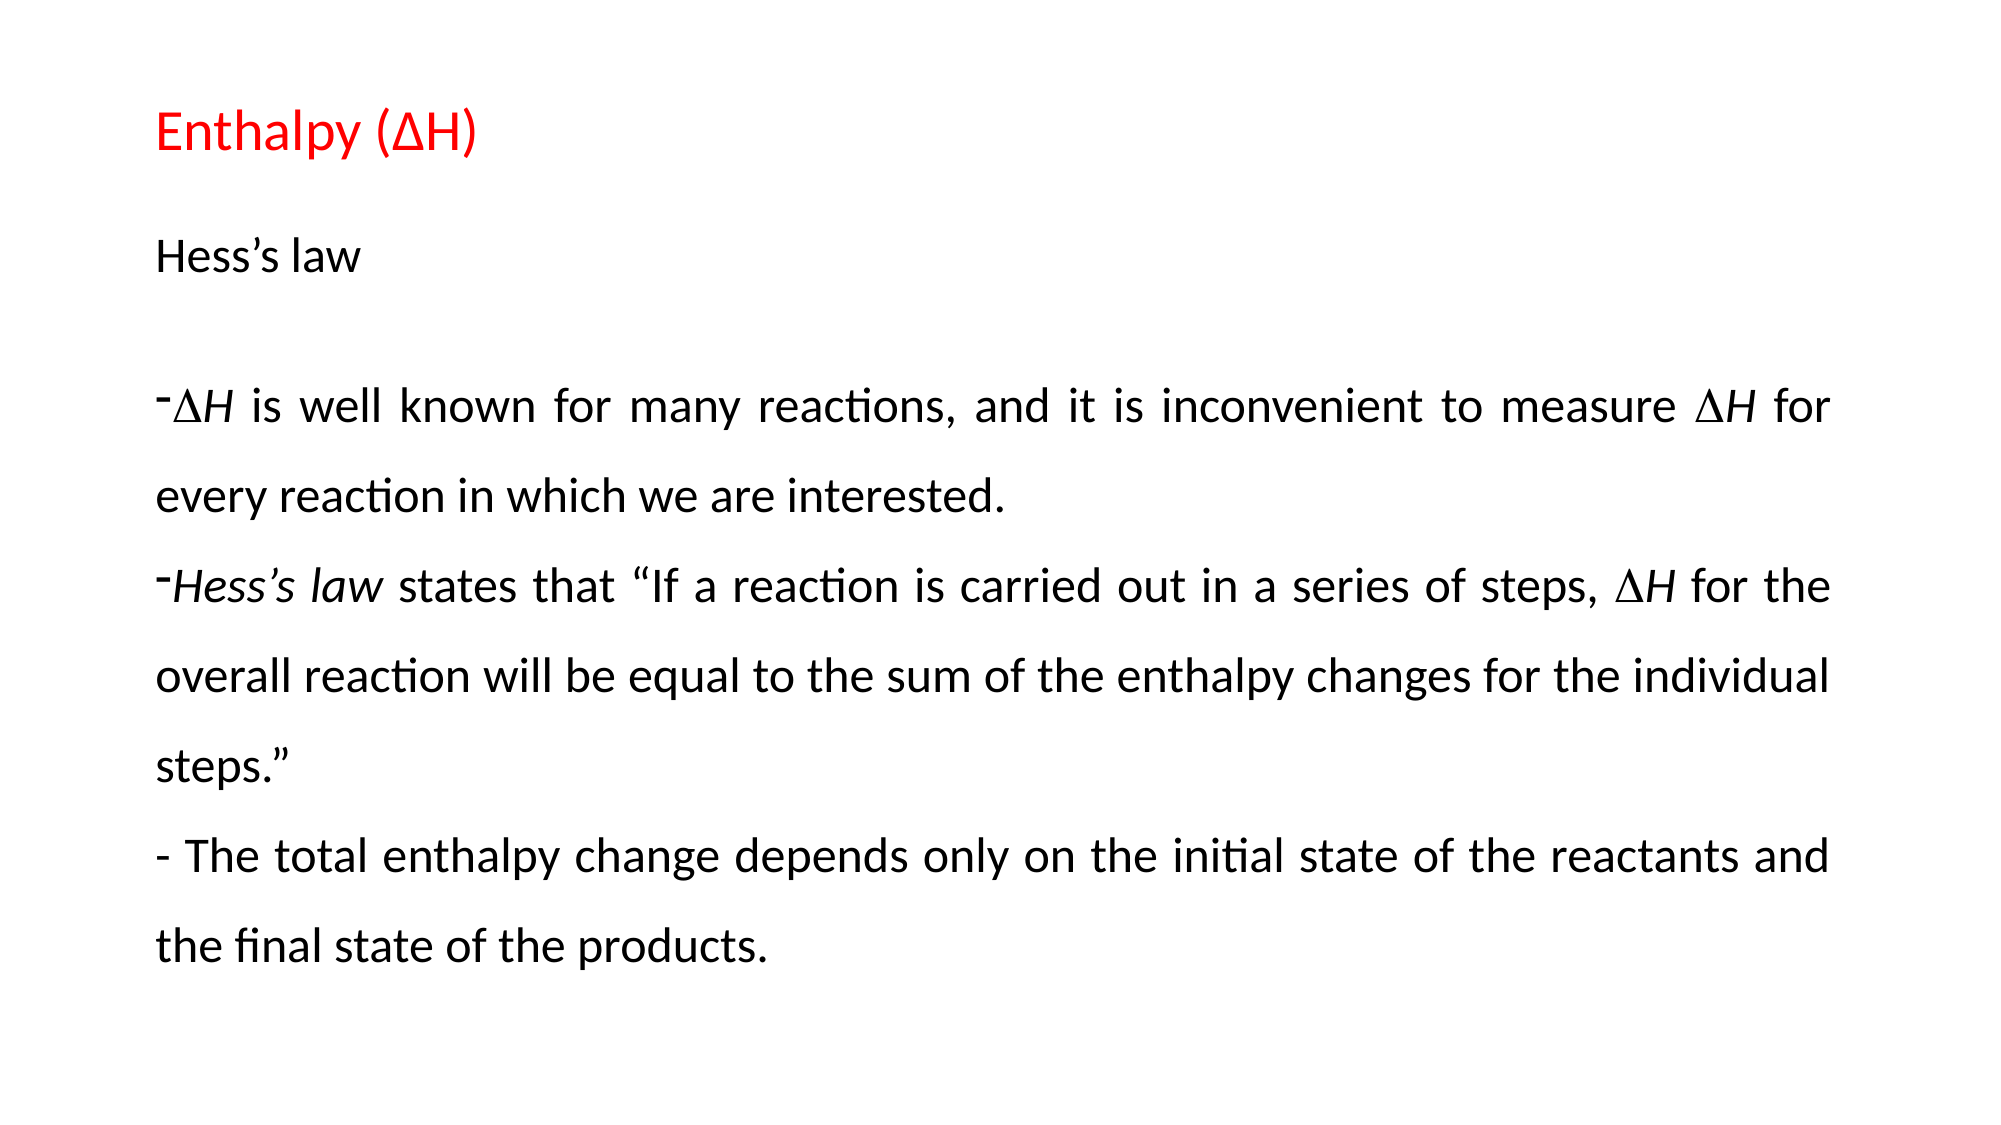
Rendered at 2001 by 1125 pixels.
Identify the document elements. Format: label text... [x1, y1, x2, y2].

text_box Enthalpy (∆H) Hess’s law H is well known for many reactions, and it is inconvenient to measure H for every reaction in which we are interested. Hess’s law states that “If a reaction is carried out in a series of steps, H for the overall reaction will be equal to the sum of the enthalpy changes for the individual steps.” - The total enthalpy change depends only on the initial state of the reactants and the final state of the products. [140, 84, 1847, 1040]
